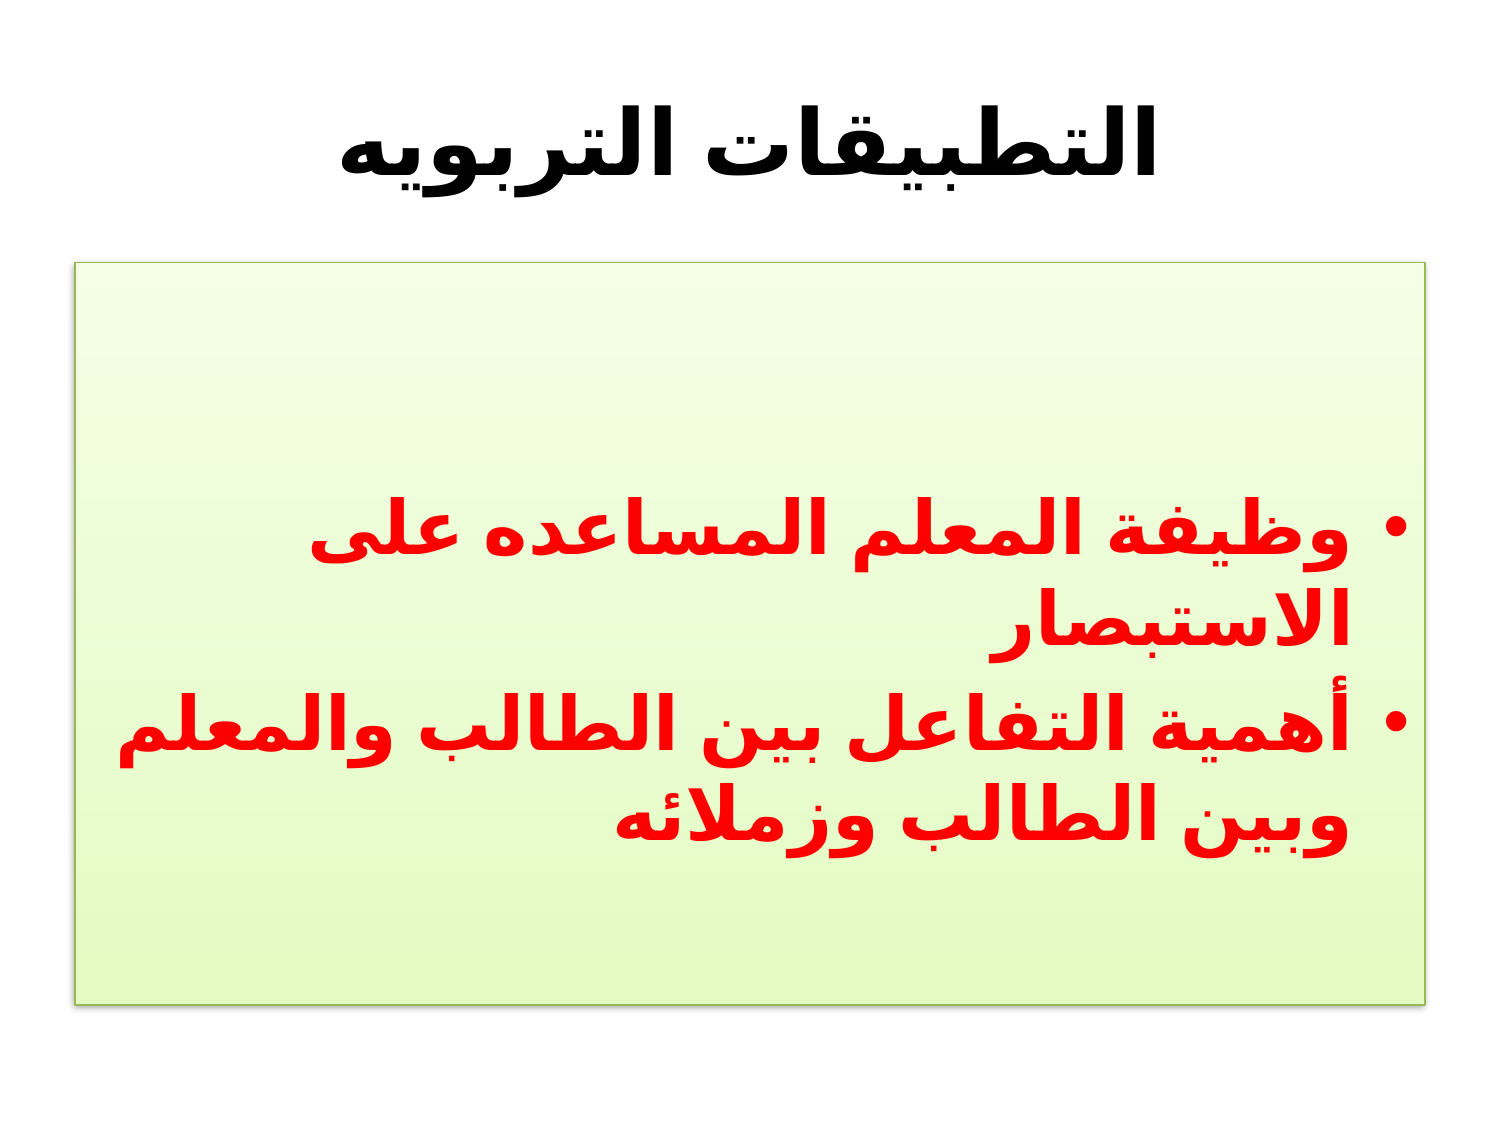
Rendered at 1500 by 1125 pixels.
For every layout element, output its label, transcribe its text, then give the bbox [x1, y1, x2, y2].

list وظيفة المعلم المساعده على الاستبصار أهمية التفاعل بين الطالب والمعلم وبين الطالب وزملائه [74, 262, 1426, 1006]
title التطبيقات التربويه [75, 45, 1425, 233]
